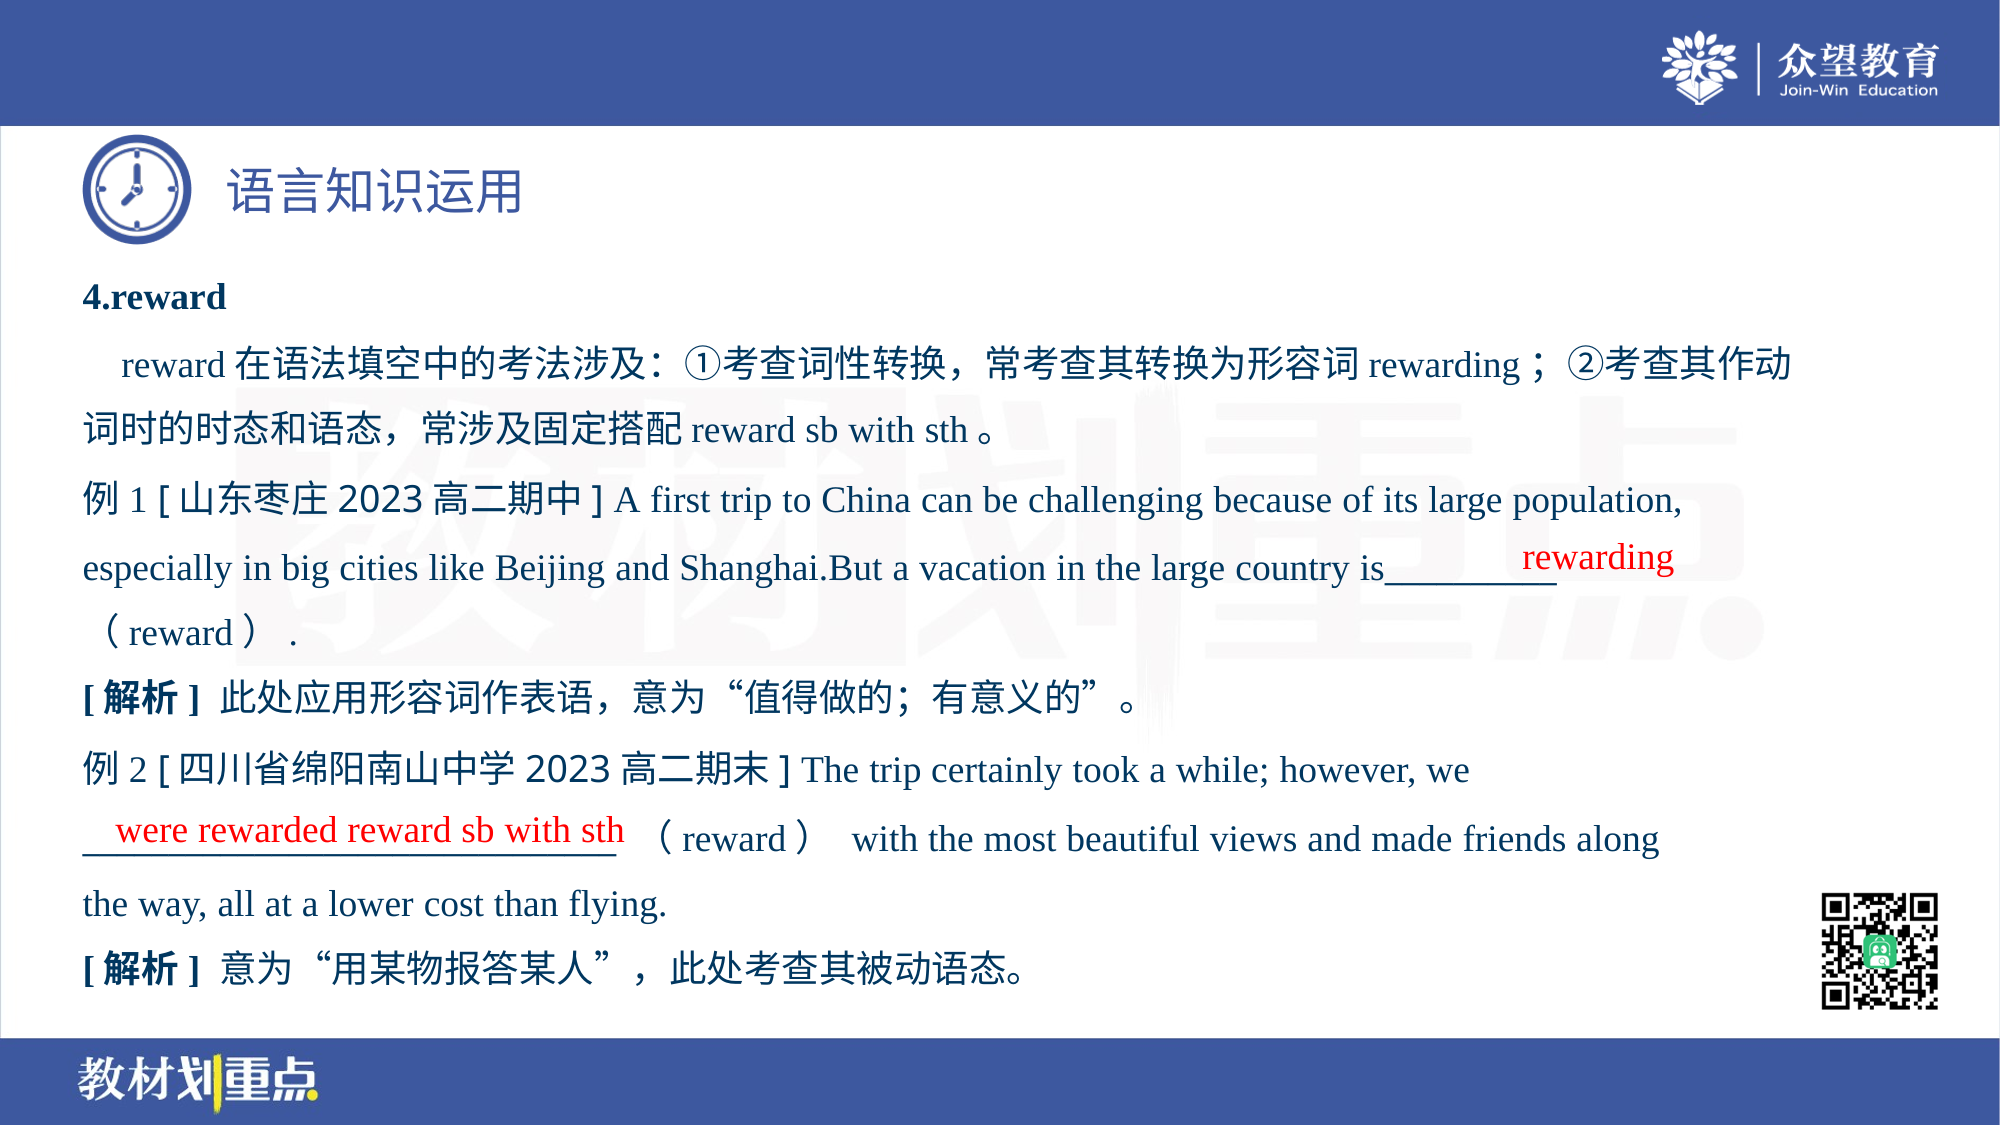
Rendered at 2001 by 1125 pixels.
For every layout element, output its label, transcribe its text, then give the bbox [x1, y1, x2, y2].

text_box [解析] 意为“用某物报答某人”，此处考查其被动语态。 [82, 925, 1817, 983]
text_box 4.reward reward在语法填空中的考法涉及：①考查词性转换，常考查其转换为形容词rewarding；②考查其作动 词时的时态和语态，常涉及固定搭配reward sb with sth。 [82, 247, 1817, 444]
text_box [解析] 此处应用形容词作表语，意为“值得做的；有意义的”。 [82, 654, 1817, 712]
text_box rewarding [1508, 512, 1689, 571]
text_box 例2 [四川省绵阳南山中学2023高二期末] The trip certainly took a while; however, we _______________________________ （reward） with the most beautiful views and made friends along the way, all at a lower cost than flying. [82, 721, 1817, 917]
text_box 例1 [山东枣庄2023高二期中] A first trip to China can be challenging because of its large population, especially in big cities like Beijing and Shanghai.But a vacation in the large country is__________ （reward）. [82, 450, 1817, 647]
text_box were rewarded reward sb with sth [79, 785, 661, 844]
picture [0, 0, 2000, 1125]
